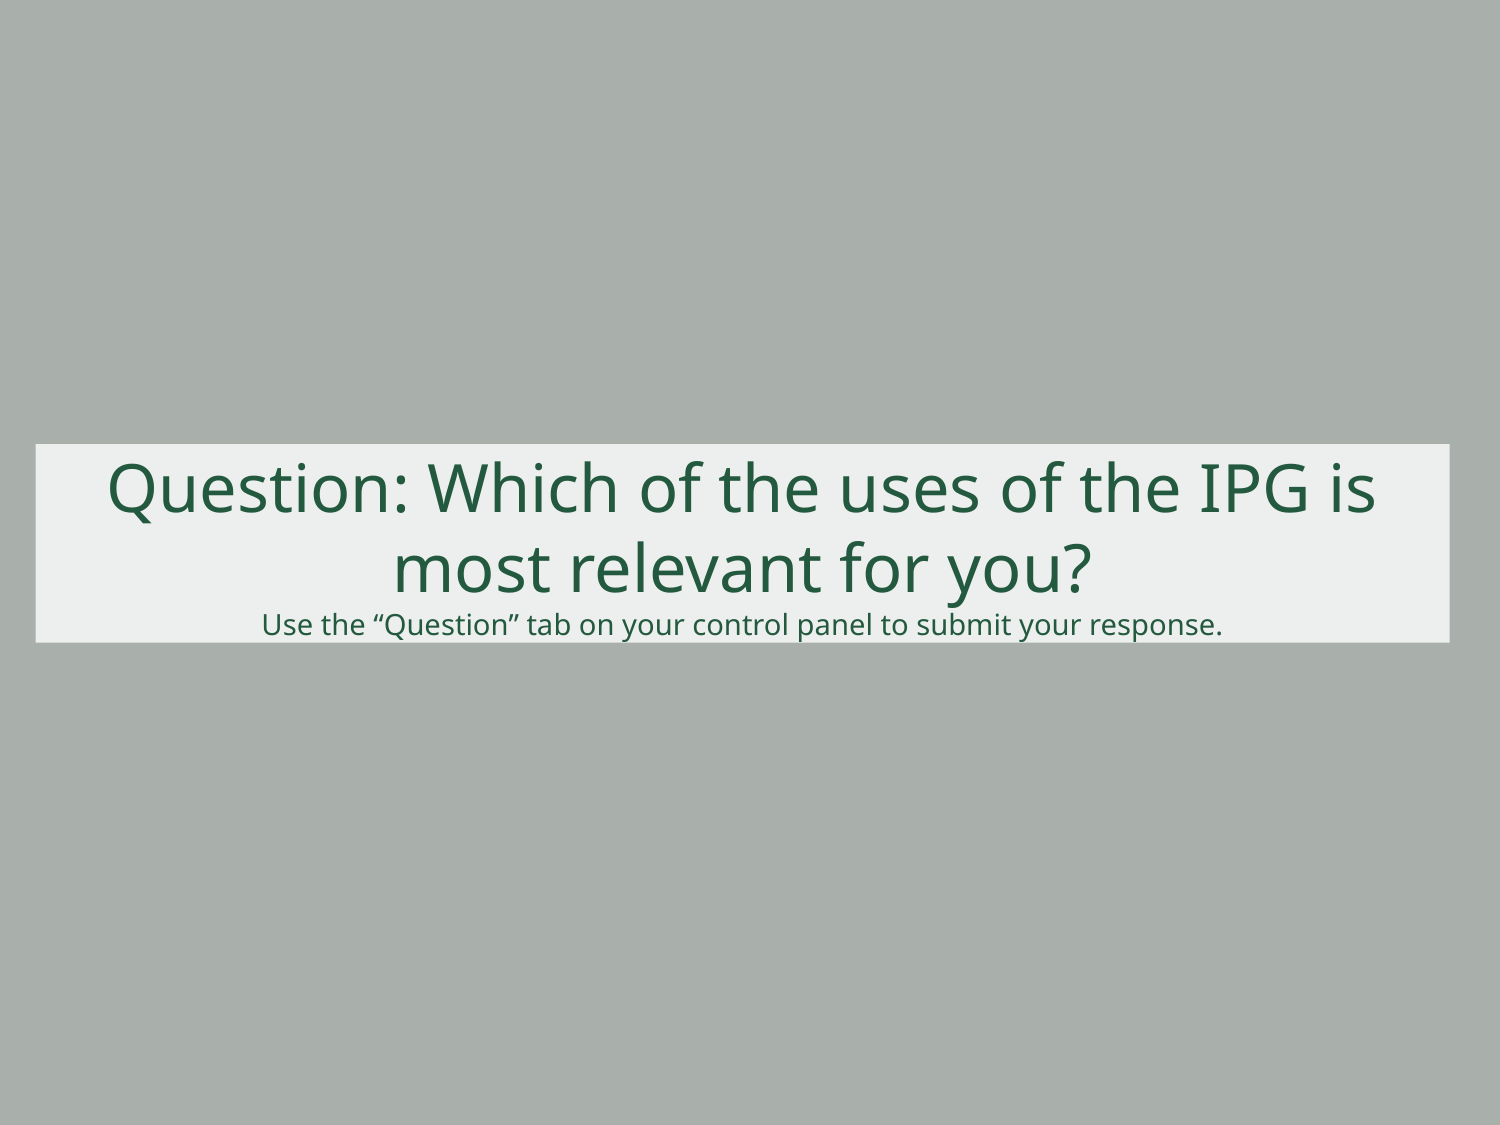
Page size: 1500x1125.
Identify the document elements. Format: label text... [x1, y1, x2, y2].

title Question: Which of the uses of the IPG is most relevant for you? Use the “Question” tab on your control panel to submit your response. [35, 444, 1450, 643]
